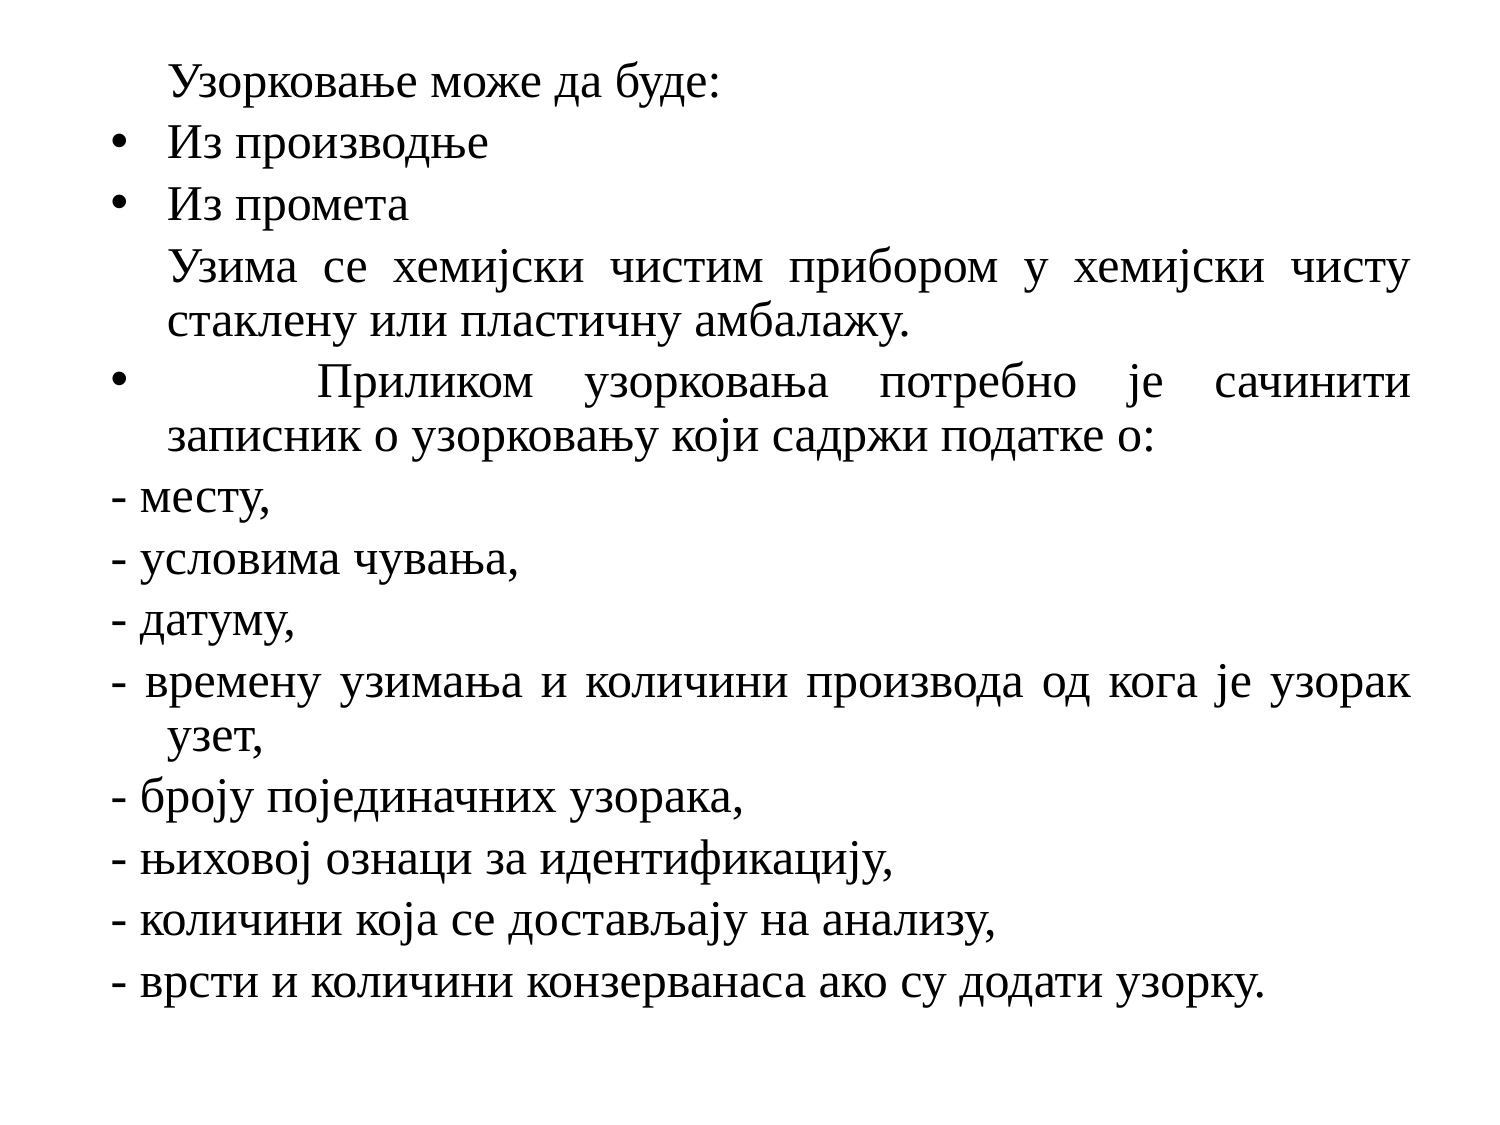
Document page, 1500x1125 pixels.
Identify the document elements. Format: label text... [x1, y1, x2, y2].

list Узорковање може да буде: Из производње Из промета Узима се хемијски чистим прибором у хемијски чисту стаклену или пластичну амбалажу. Приликом узорковања потребно је сачинити записник о узорковању који садржи податке о: - месту, - условима чувања, - датуму, - времену узимања и количини производа од кога је узорак узет, - броју појединачних узорака, - њиховој ознаци за идентификацију, - количини која се достављају на анализу, - врсти и количини конзерванаса ако су додати узорку. [76, 46, 1427, 1051]
